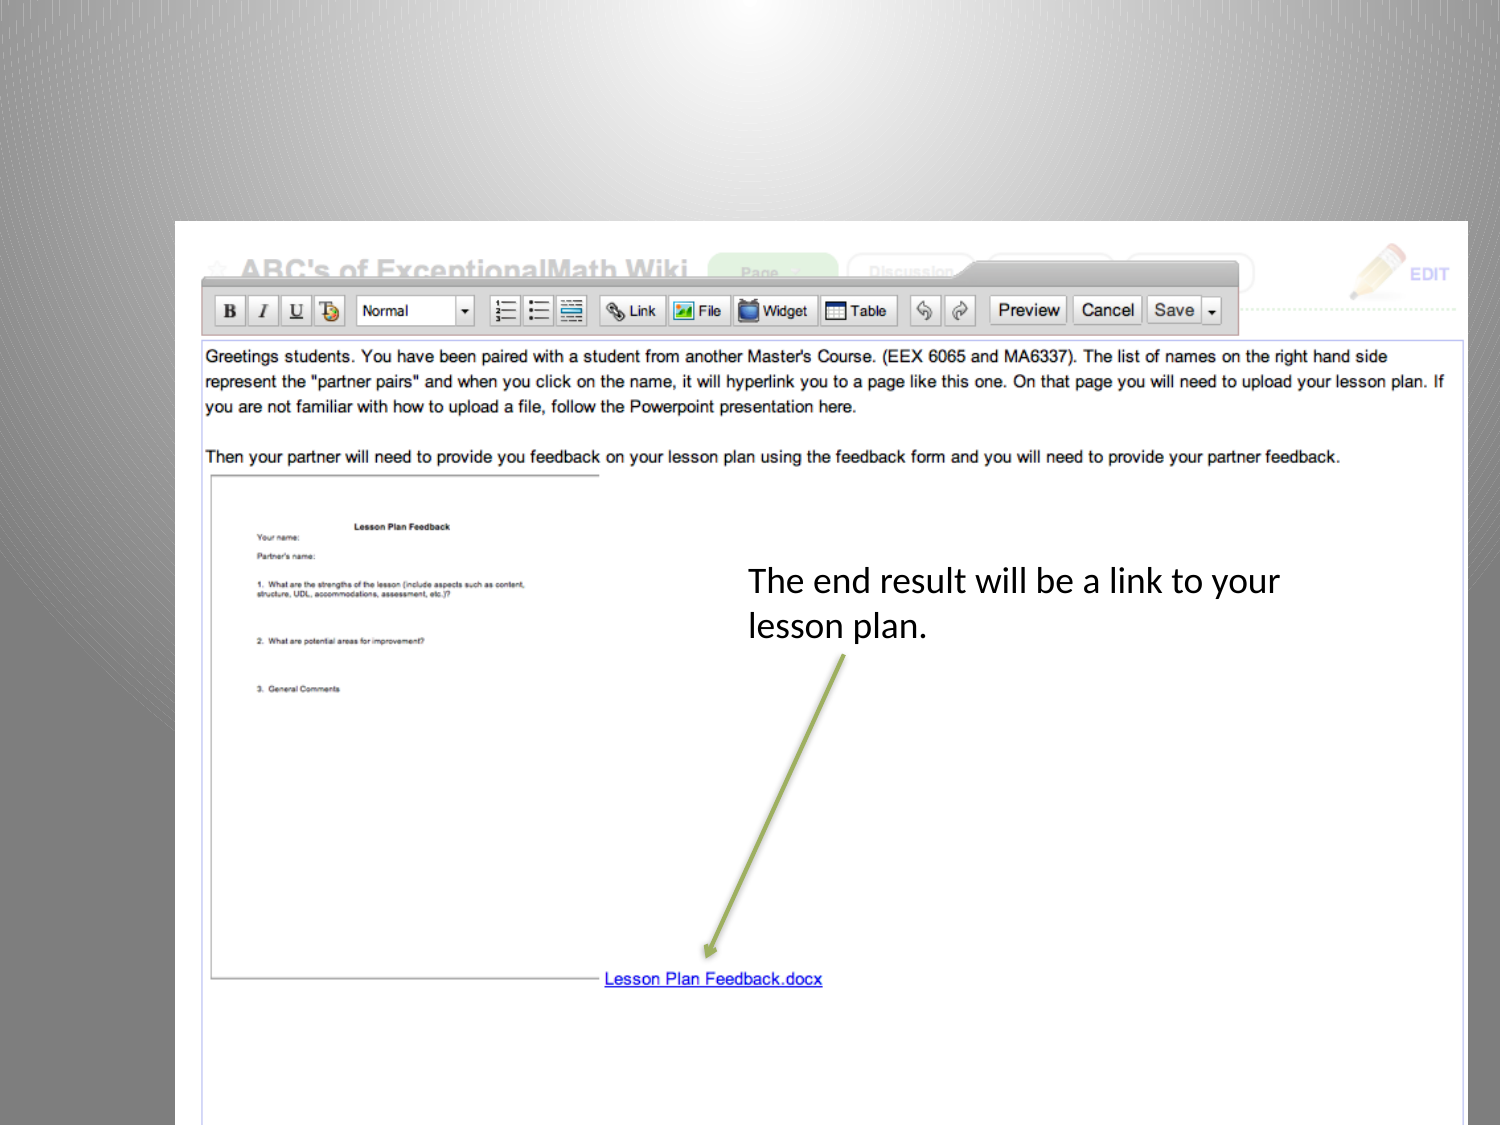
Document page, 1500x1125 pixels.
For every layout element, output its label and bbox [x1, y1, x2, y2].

text_box [622, 737, 928, 876]
list [0, 221, 1500, 1125]
